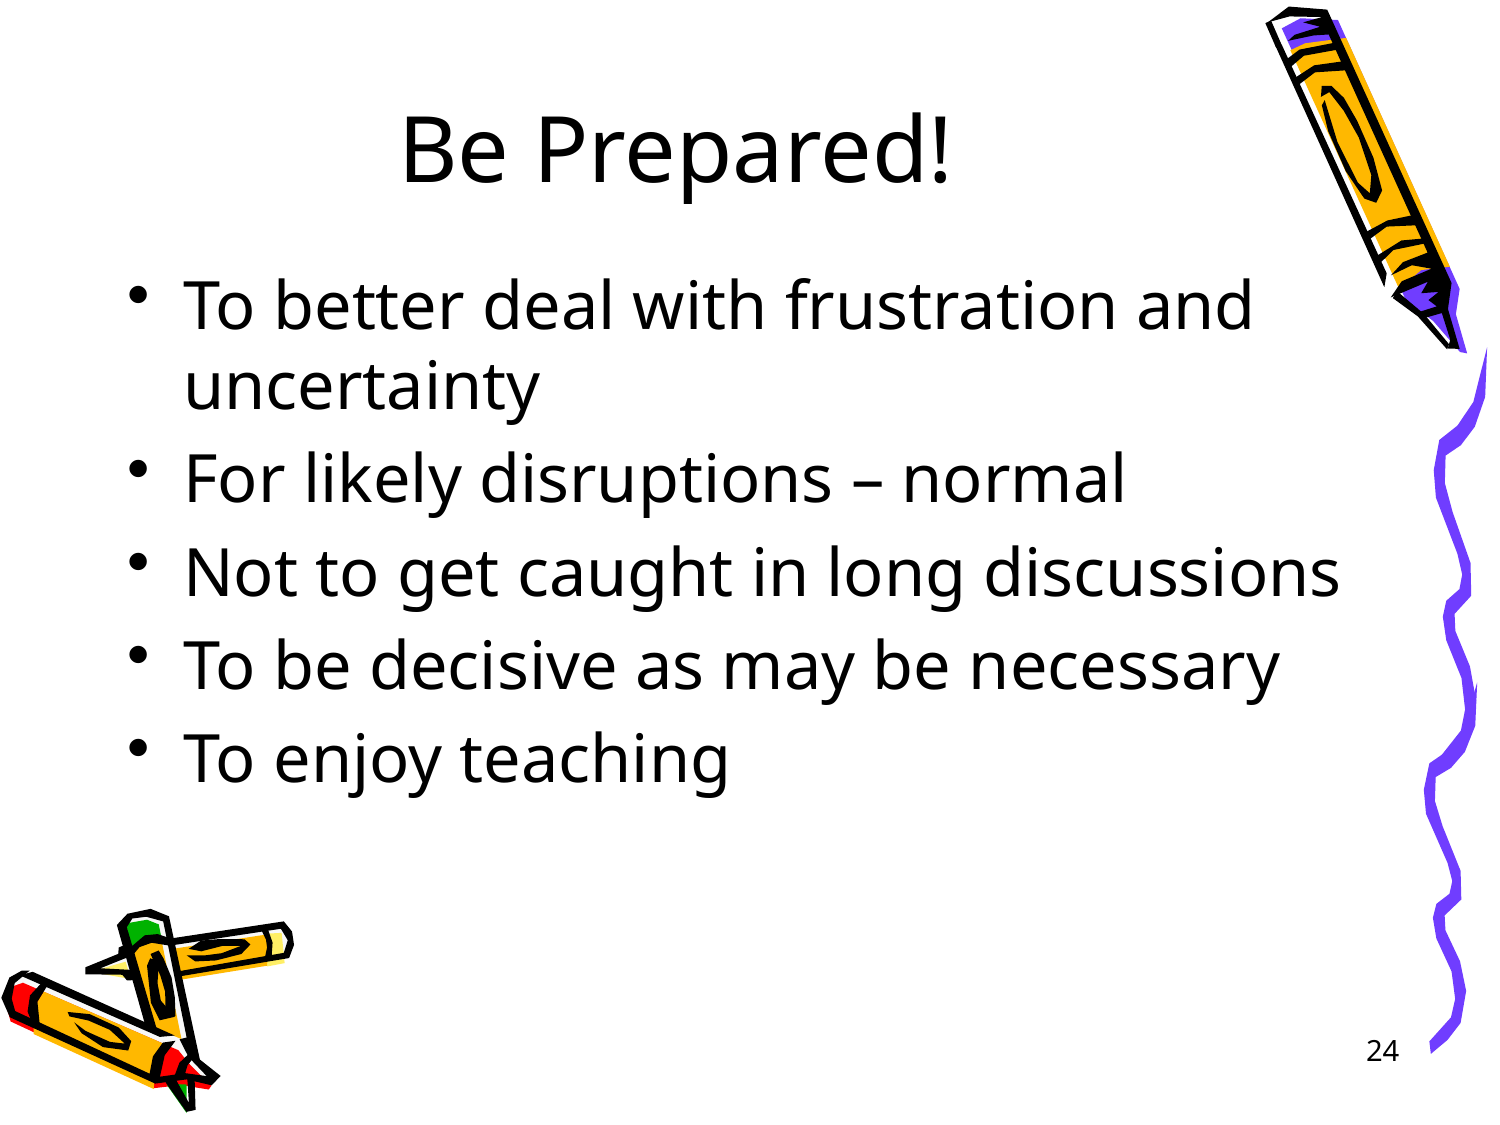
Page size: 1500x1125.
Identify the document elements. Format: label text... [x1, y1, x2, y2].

slide_number 24 [1101, 1024, 1415, 1101]
list To better deal with frustration and uncertainty For likely disruptions – normal Not to get caught in long discussions To be decisive as may be necessary To enjoy teaching [111, 255, 1375, 856]
title Be Prepared! [112, 24, 1240, 209]
